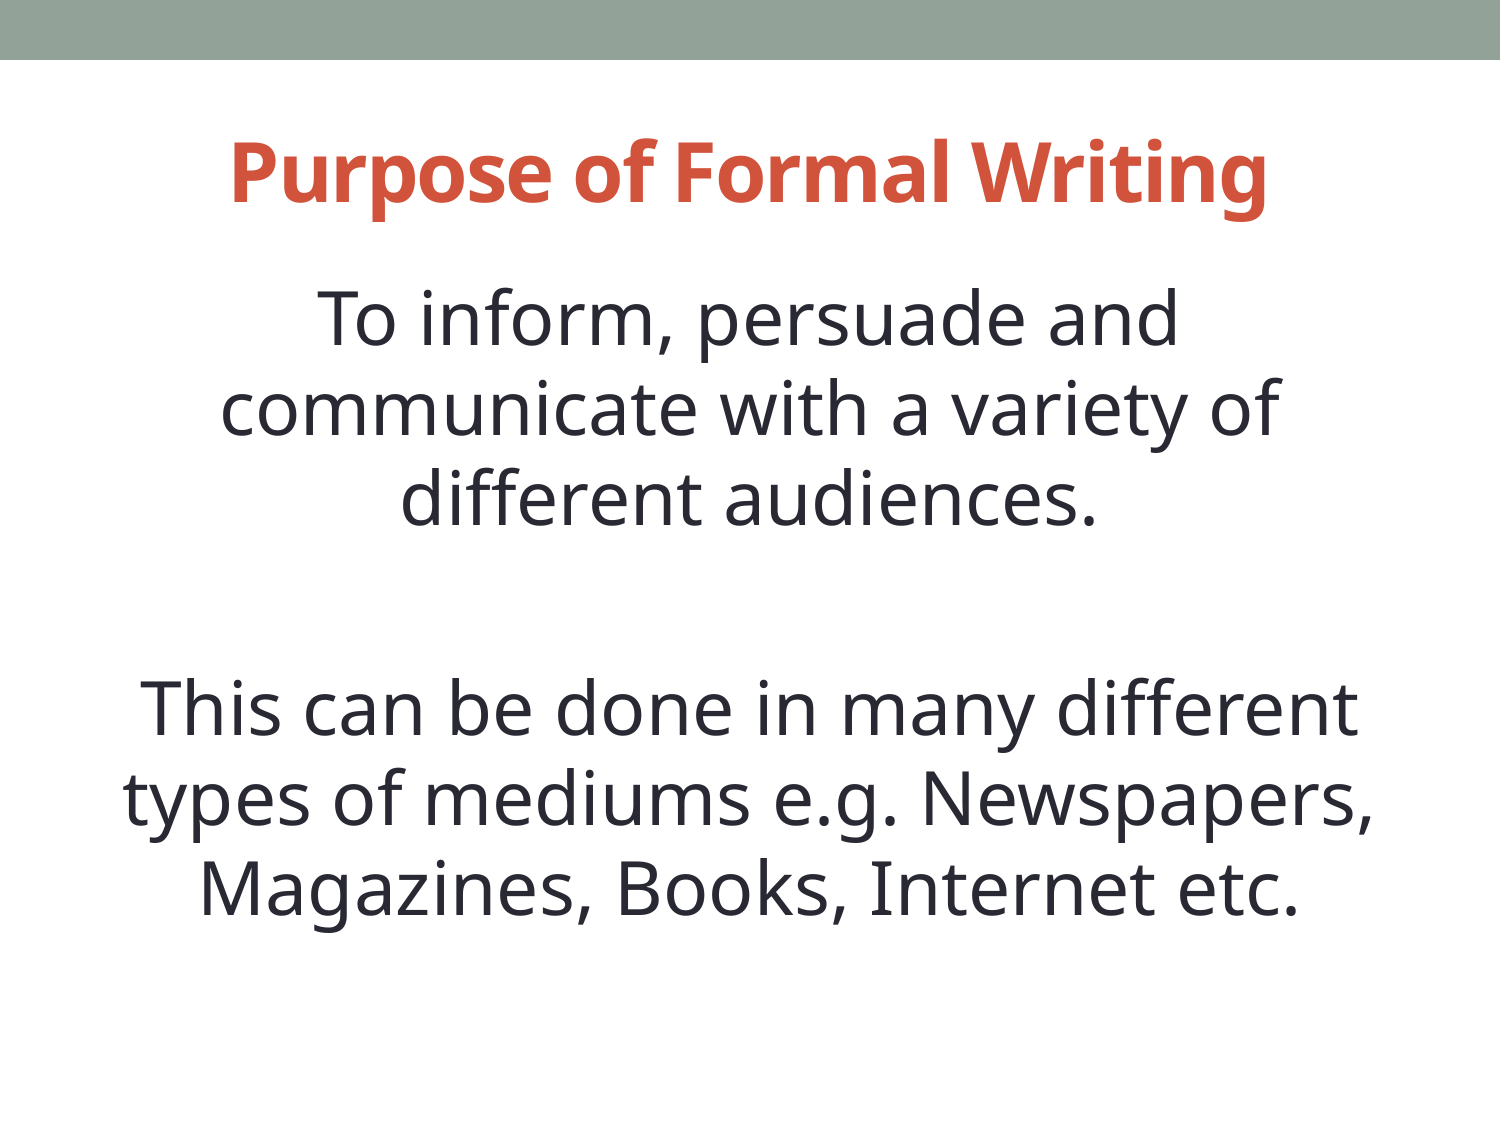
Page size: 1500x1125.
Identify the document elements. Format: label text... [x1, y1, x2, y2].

title Purpose of Formal Writing [75, 87, 1425, 250]
list To inform, persuade and communicate with a variety of different audiences. This can be done in many different types of mediums e.g. Newspapers, Magazines, Books, Internet etc. [75, 262, 1425, 1063]
